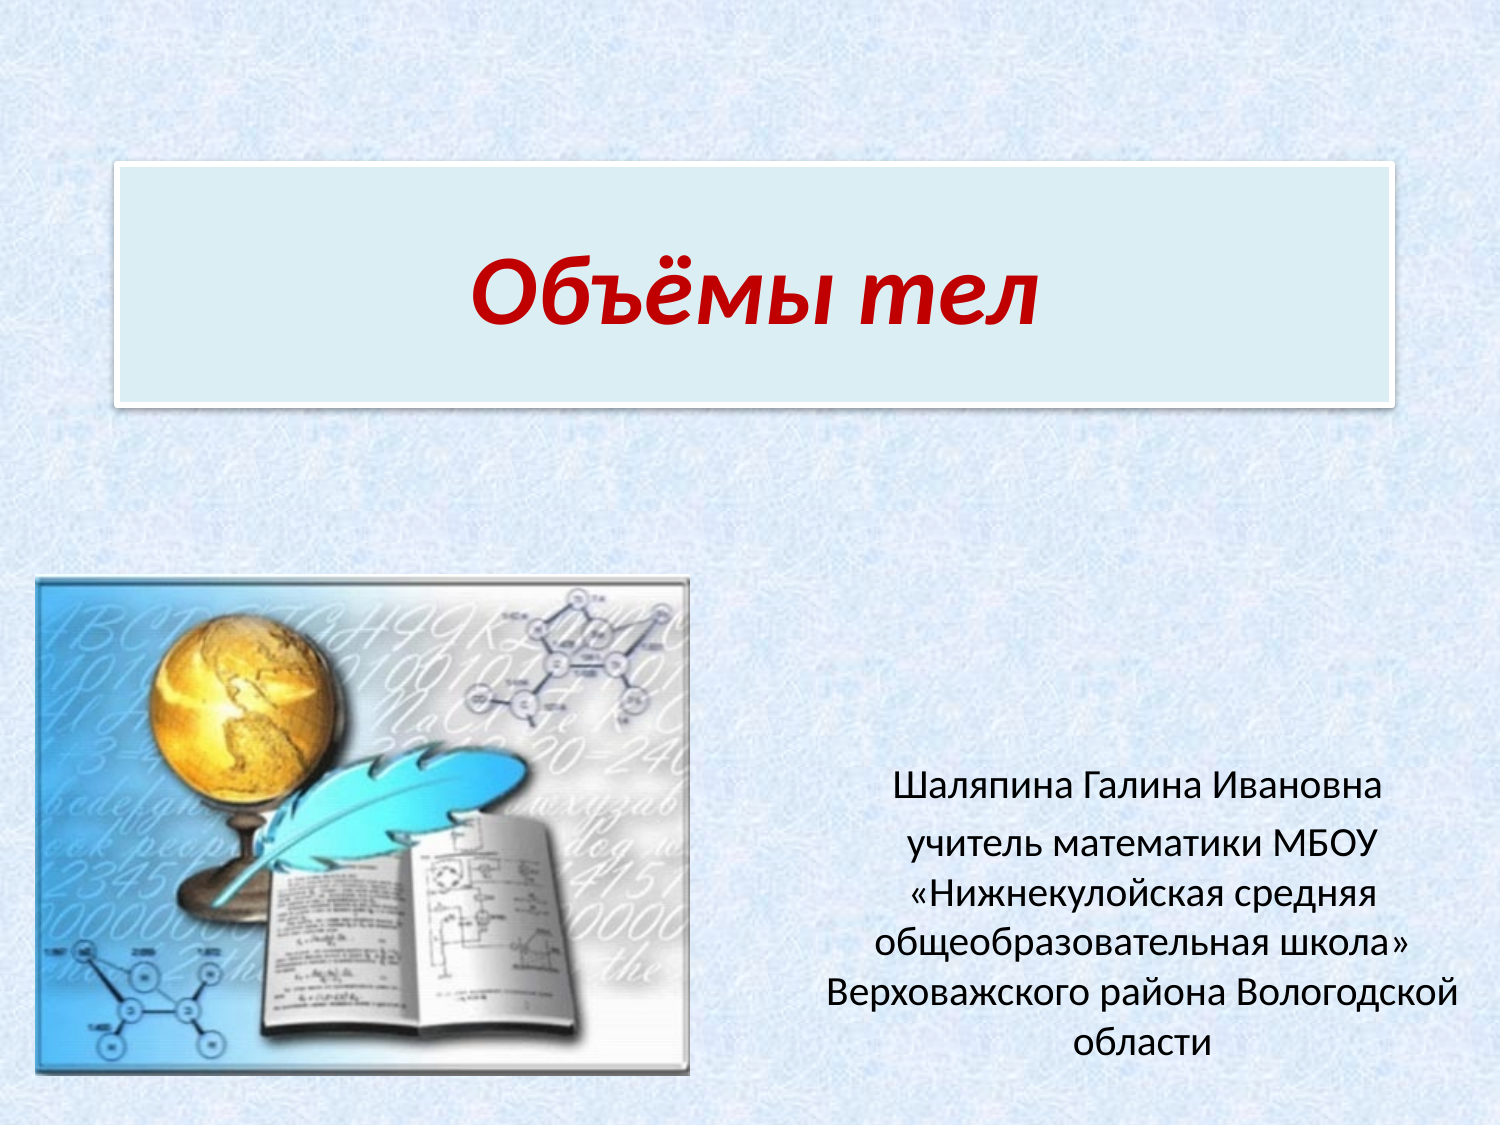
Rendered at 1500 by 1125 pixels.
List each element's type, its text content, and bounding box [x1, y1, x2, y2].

text_box [0, 0, 1500, 1125]
picture [34, 573, 690, 1076]
title Объёмы тел [114, 161, 1395, 408]
subtitle Шаляпина Галина Ивановна учитель математики МБОУ «Нижнекулойская средняя общеобразовательная школа» Верховажского района Вологодской области [796, 750, 1489, 1079]
